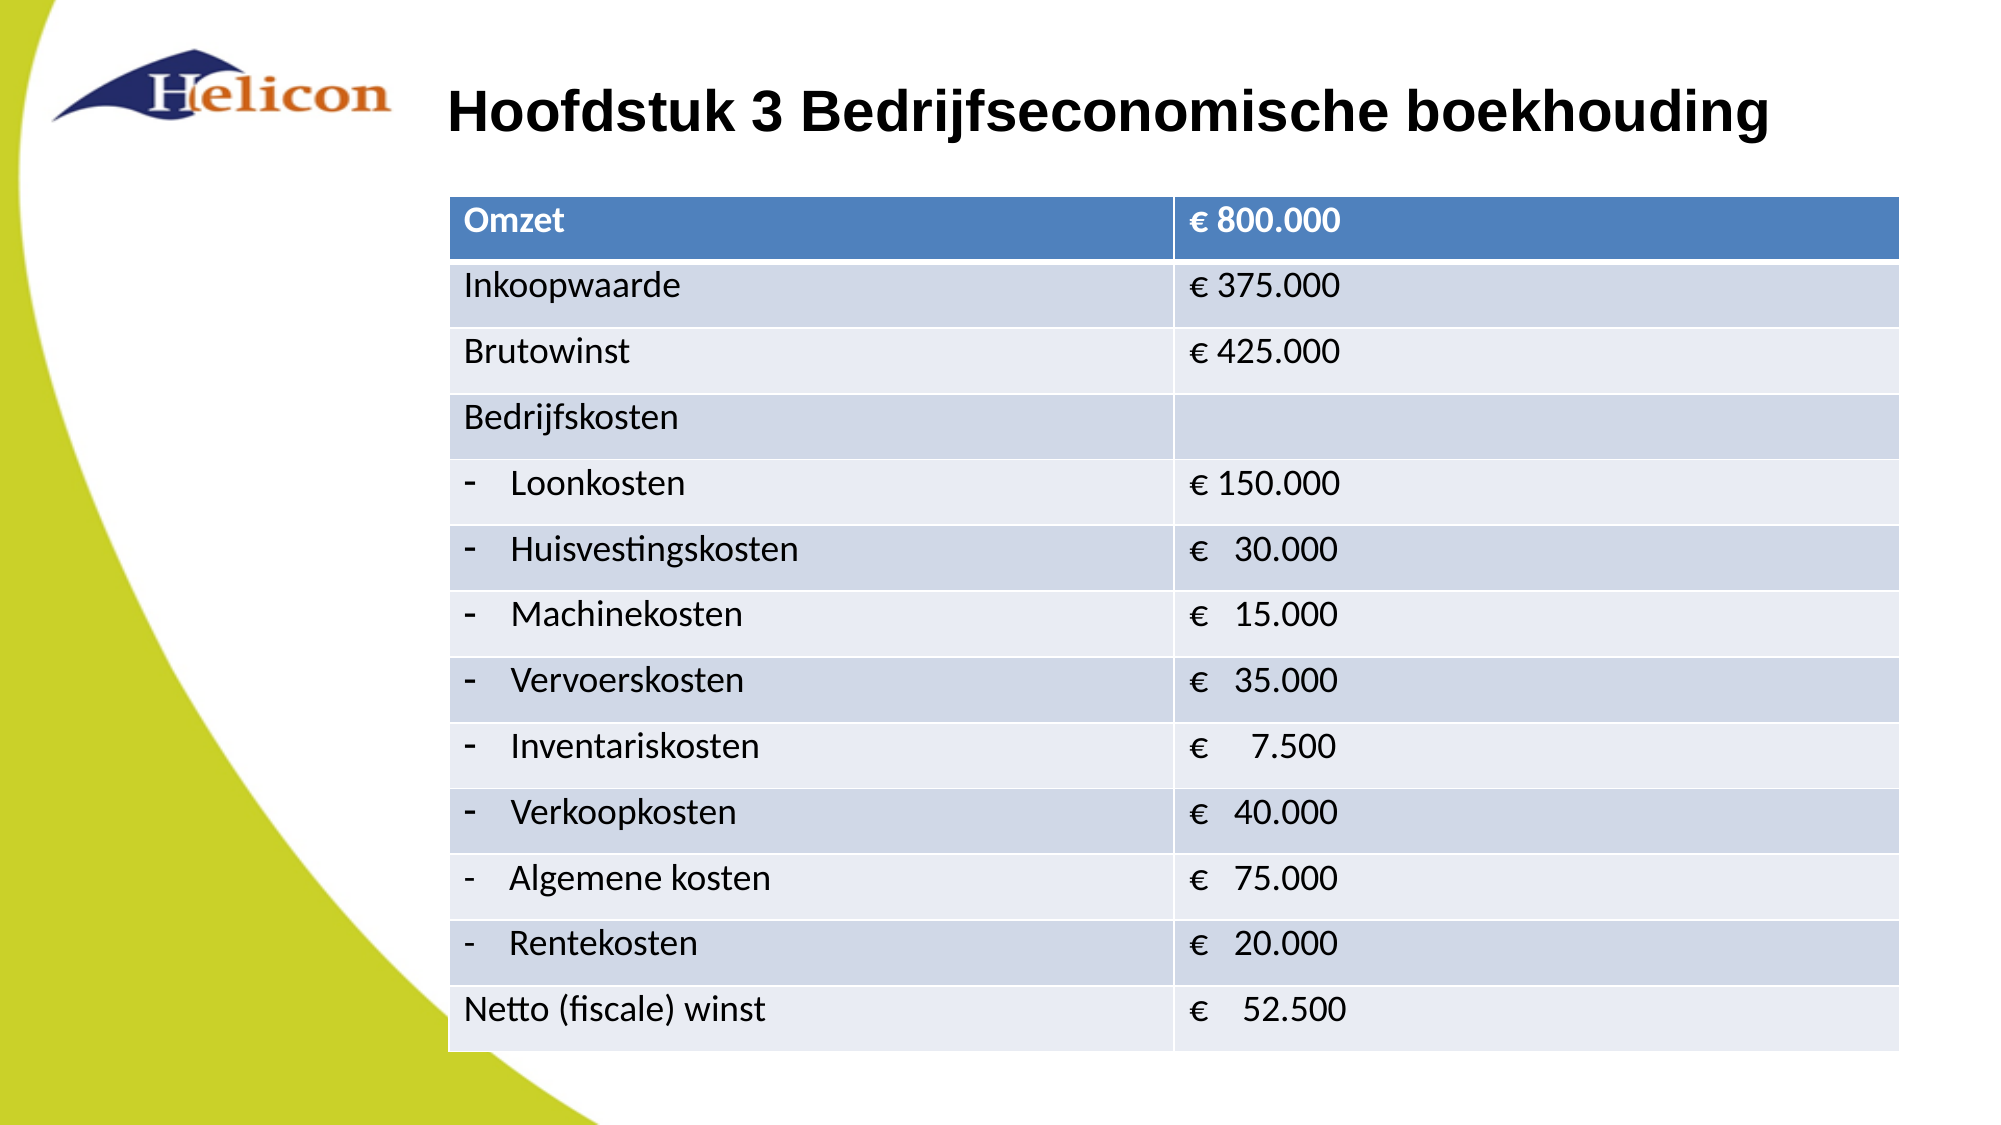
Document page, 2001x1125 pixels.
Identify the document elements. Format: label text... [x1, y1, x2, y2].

table_cell - Rentekosten [450, 921, 1173, 985]
table_cell € 20.000 [1175, 921, 1899, 985]
table_cell Machinekosten [450, 592, 1173, 656]
table_cell Inkoopwaarde [450, 265, 1173, 327]
picture [0, 0, 2000, 1125]
table_cell € 7.500 [1175, 724, 1899, 788]
table_cell € 30.000 [1175, 526, 1899, 590]
table_cell - Algemene kosten [450, 855, 1173, 919]
table_cell Netto (fiscale) winst [450, 987, 1173, 1051]
table_cell Bedrijfskosten [450, 395, 1173, 459]
table_cell € 35.000 [1175, 658, 1899, 722]
table_cell € 75.000 [1175, 855, 1899, 919]
table_cell € 150.000 [1175, 460, 1899, 524]
table_cell Loonkosten [450, 460, 1173, 524]
table_cell € 52.500 [1175, 987, 1899, 1051]
table_cell € 40.000 [1175, 789, 1899, 853]
table_cell Brutowinst [450, 329, 1173, 393]
table_cell € 425.000 [1175, 329, 1899, 393]
table_header Omzet [450, 197, 1173, 259]
title Hoofdstuk 3 Bedrijfseconomische boekhouding [432, 54, 1887, 161]
table_cell Vervoerskosten [450, 658, 1173, 722]
table_cell Huisvestingskosten [450, 526, 1173, 590]
table_cell € 375.000 [1175, 265, 1899, 327]
table_cell Inventariskosten [450, 724, 1173, 788]
table_cell € 15.000 [1175, 592, 1899, 656]
table_cell Verkoopkosten [450, 789, 1173, 853]
table_header € 800.000 [1175, 197, 1899, 259]
table_cell [1175, 395, 1899, 459]
